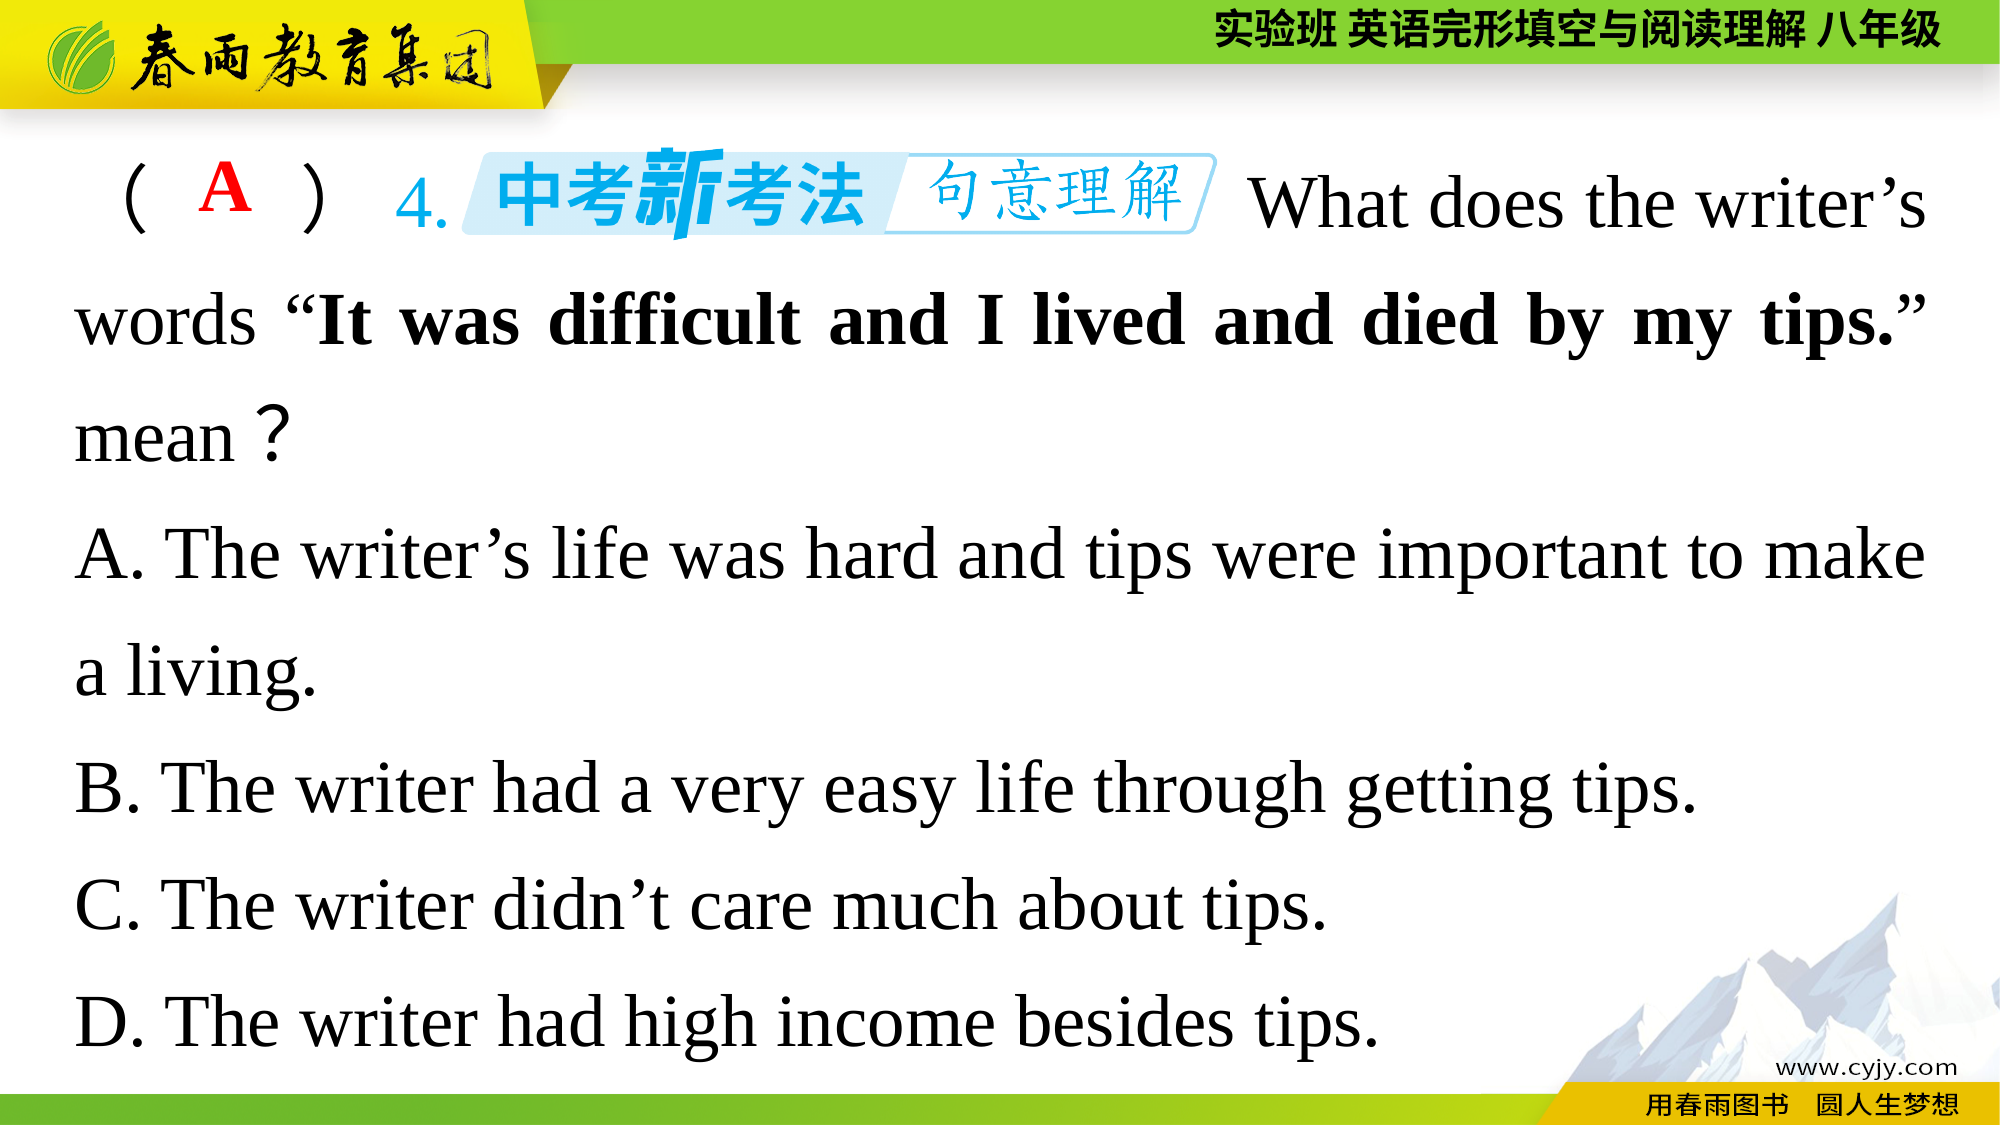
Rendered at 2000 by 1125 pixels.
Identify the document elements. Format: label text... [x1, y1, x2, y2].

picture [0, 0, 2000, 1125]
list （ ）4. What does the writer’s words “It was difficult and I lived and died by my tips.” mean？ A. The writer’s life was hard and tips were important to make a living. B. The writer had a very easy life through getting tips. C. The writer didn’t care much about tips. D. The writer had high income besides tips. [59, 117, 1944, 1067]
text_box A [183, 129, 268, 235]
